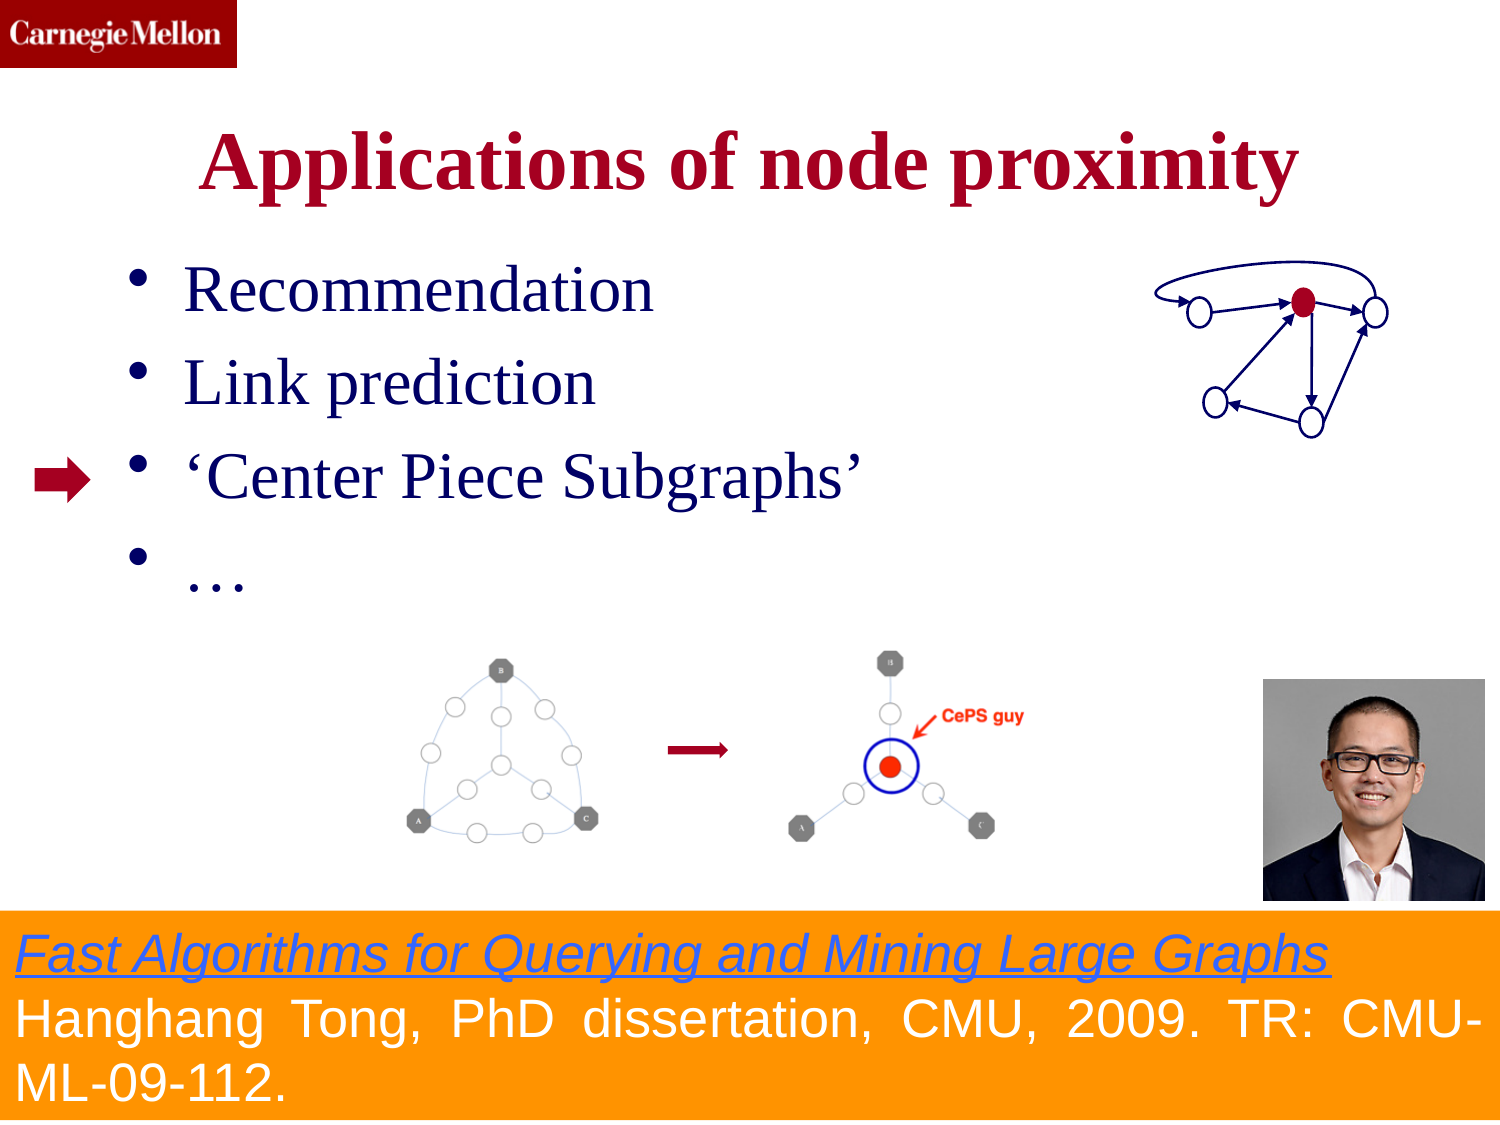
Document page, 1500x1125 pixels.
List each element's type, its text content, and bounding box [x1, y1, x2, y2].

text_box [34, 456, 91, 504]
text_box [390, 646, 1034, 854]
picture [0, 0, 237, 68]
title Applications of node proximity [112, 99, 1388, 213]
list Recommendation Link prediction ‘Center Piece Subgraphs’ … [112, 237, 1388, 910]
text_box Fast Algorithms for Querying and Mining Large Graphs Hanghang Tong, PhD dissertation, CMU, 2009. TR: CMU-ML-09-112. [0, 910, 1500, 1121]
picture [1263, 678, 1485, 901]
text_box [1187, 287, 1388, 438]
